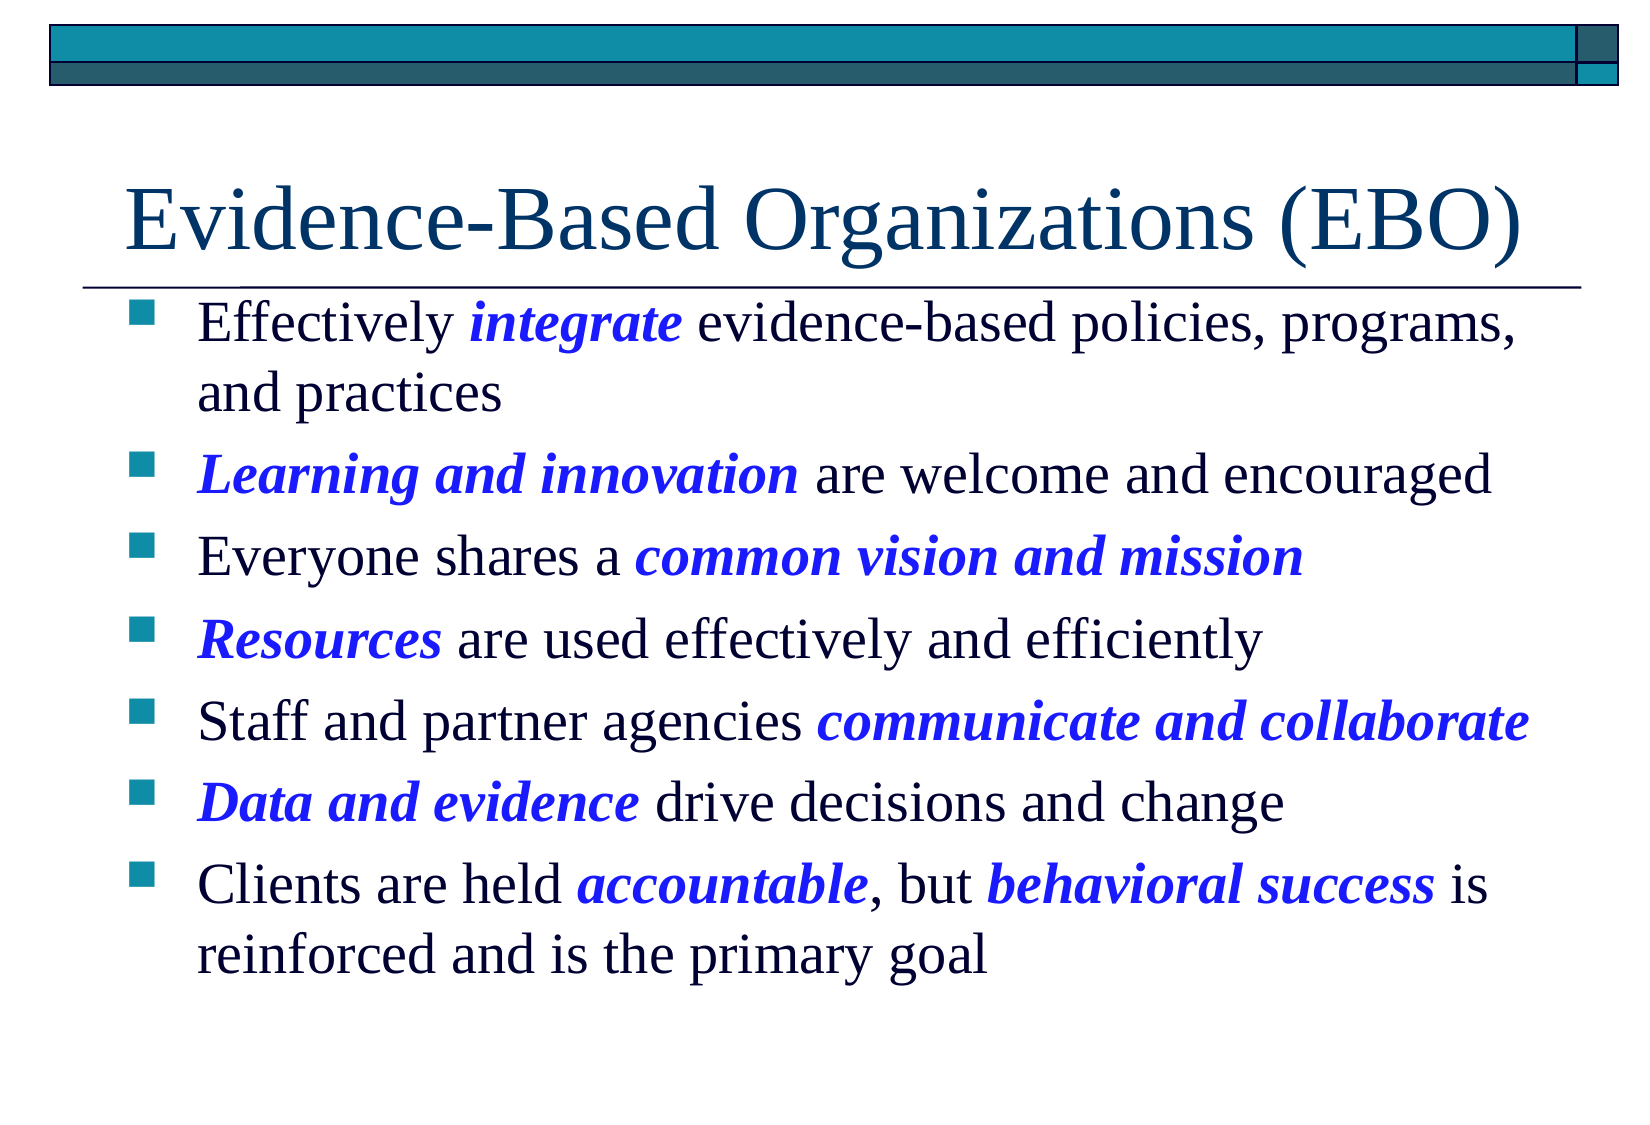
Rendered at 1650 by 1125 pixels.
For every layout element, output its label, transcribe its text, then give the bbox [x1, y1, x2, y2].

title Evidence-Based Organizations (EBO) [82, 87, 1568, 275]
list Effectively integrate evidence-based policies, programs, and practices Learning and innovation are welcome and encouraged Everyone shares a common vision and mission [33, 275, 1609, 592]
list Resources are used effectively and efficiently Staff and partner agencies communicate and collaborate Data and evidence drive decisions and change Clients are held accountable, but behavioral success is reinforced and is the primary goal [33, 592, 1617, 1125]
